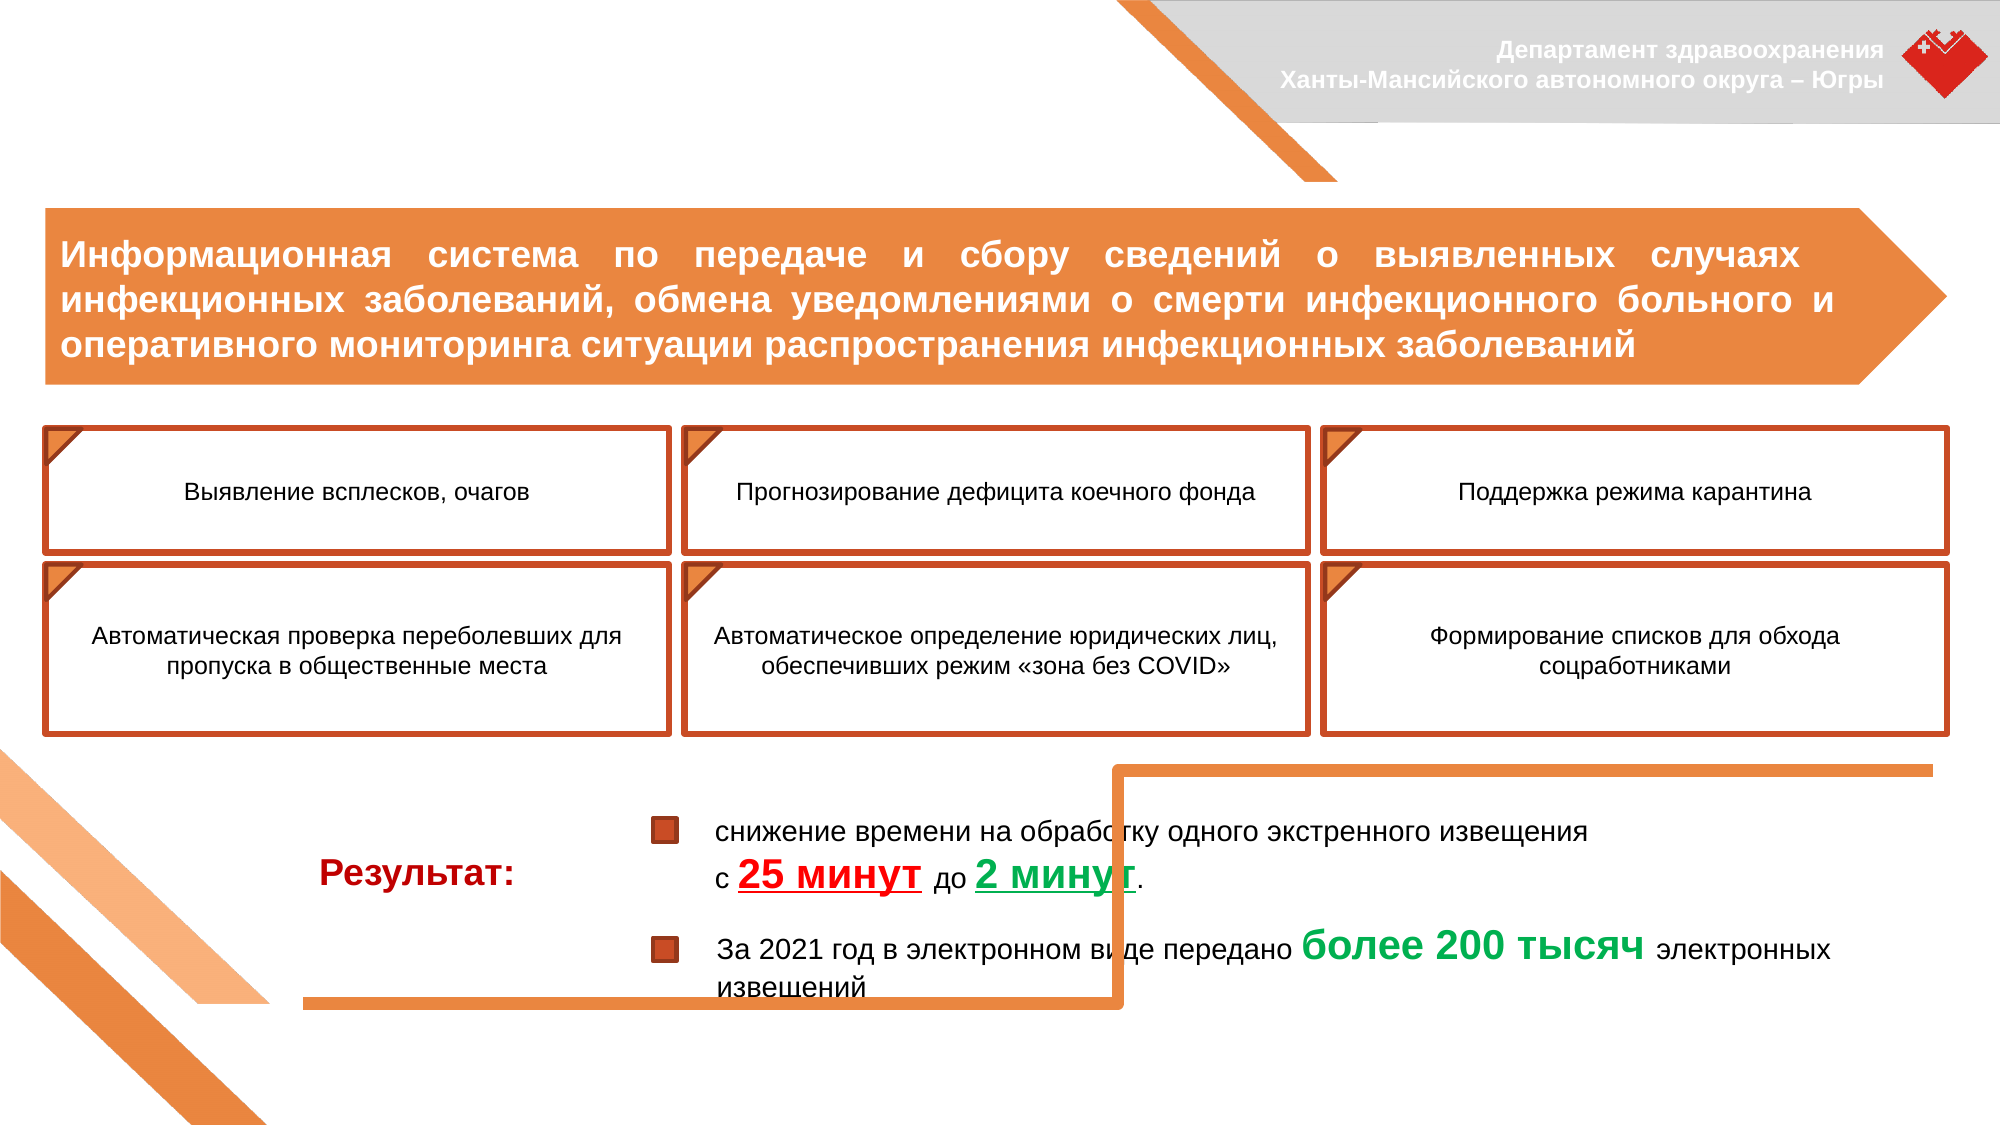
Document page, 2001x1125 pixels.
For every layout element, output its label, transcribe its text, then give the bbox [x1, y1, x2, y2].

text_box [44, 426, 84, 467]
text_box [683, 426, 724, 467]
text_box [44, 562, 84, 602]
text_box [43, 205, 1950, 387]
text_box За 2021 год в электронном виде передано более 200 тысяч электронных извещений [701, 1007, 1908, 1011]
picture [1116, 0, 2000, 182]
text_box [683, 562, 724, 602]
text_box Информационная система по передаче и сбору сведений о выявленных случаях инфекционных заболеваний, обмена уведомлениями о смерти инфекционного больного и оперативного мониторинга ситуации распространения инфекционных заболеваний [45, 222, 1851, 373]
text_box Автоматическая проверка переболевших для пропуска в общественные места [43, 563, 671, 736]
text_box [302, 770, 1934, 1004]
text_box [1323, 562, 1363, 602]
text_box Формирование списков для обхода соцработниками [1321, 563, 1949, 736]
text_box Выявление всплесков, очагов [43, 426, 671, 554]
text_box Автоматическое определение юридических лиц, обеспечивших режим «зона без COVID» [682, 563, 1310, 736]
text_box Поддержка режима карантина [1321, 426, 1949, 554]
text_box Прогнозирование дефицита коечного фонда [682, 426, 1310, 554]
text_box [1323, 427, 1363, 467]
picture [0, 745, 270, 1125]
